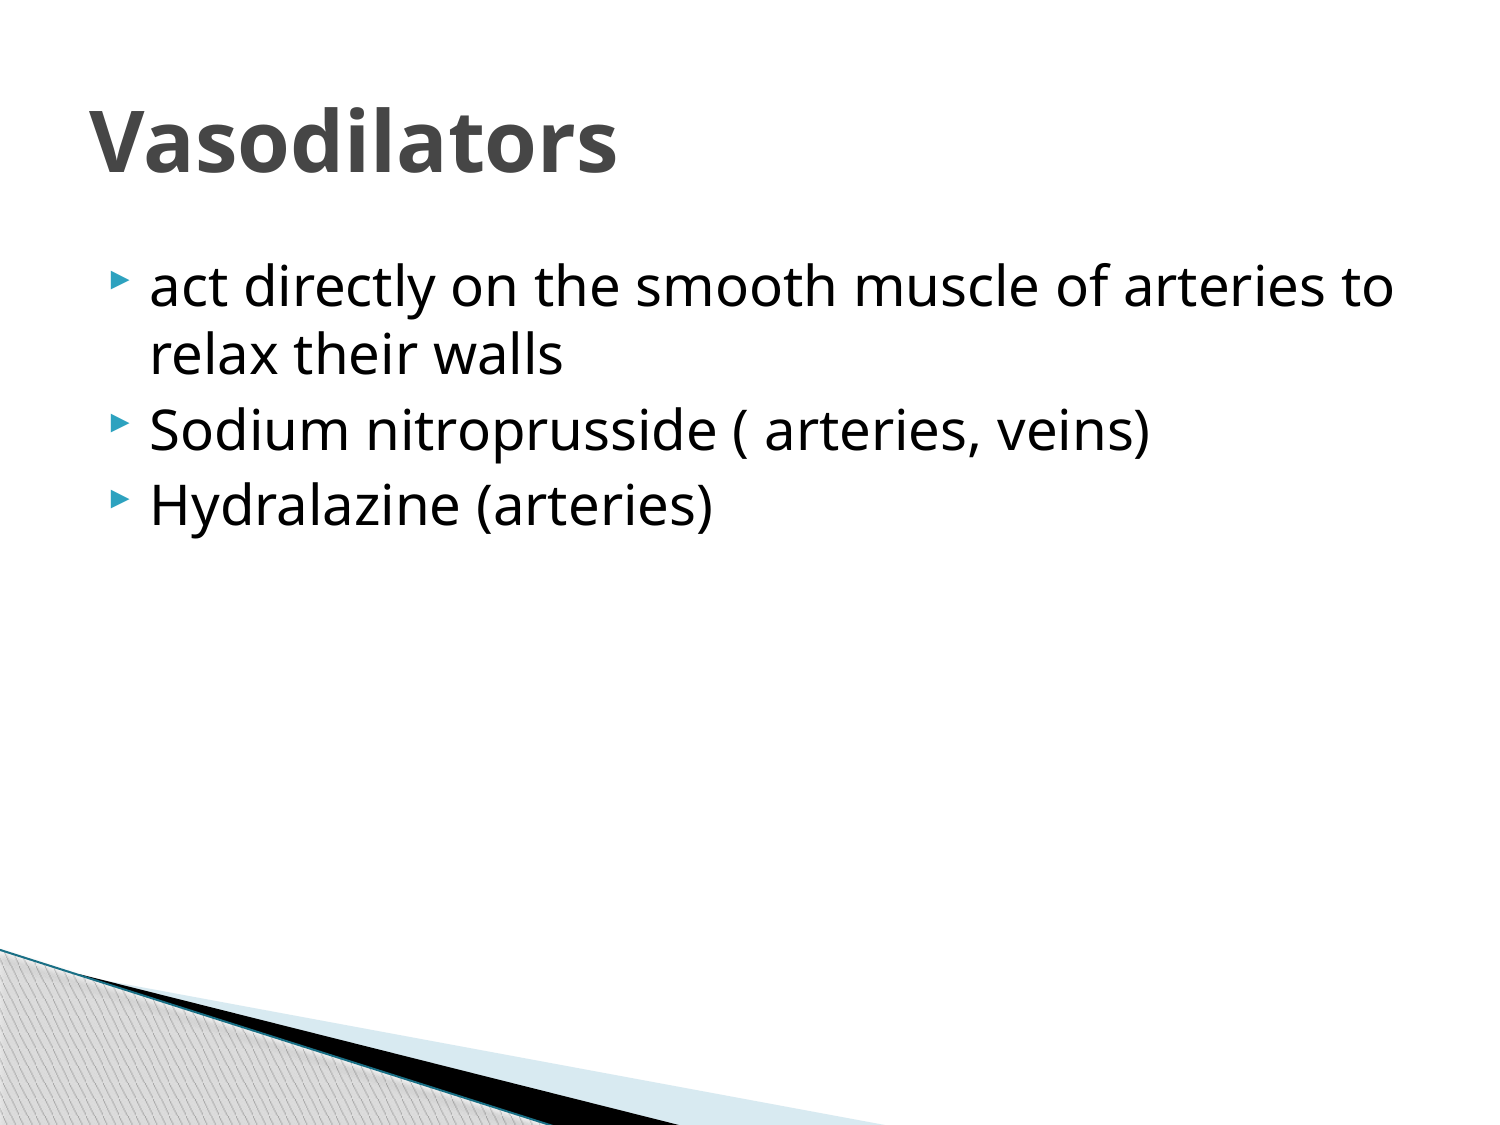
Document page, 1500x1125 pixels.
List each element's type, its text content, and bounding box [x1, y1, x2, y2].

list act directly on the smooth muscle of arteries to relax their walls Sodium nitroprusside ( arteries, veins) Hydralazine (arteries) [75, 243, 1425, 986]
title Vasodilators [75, 45, 1425, 233]
